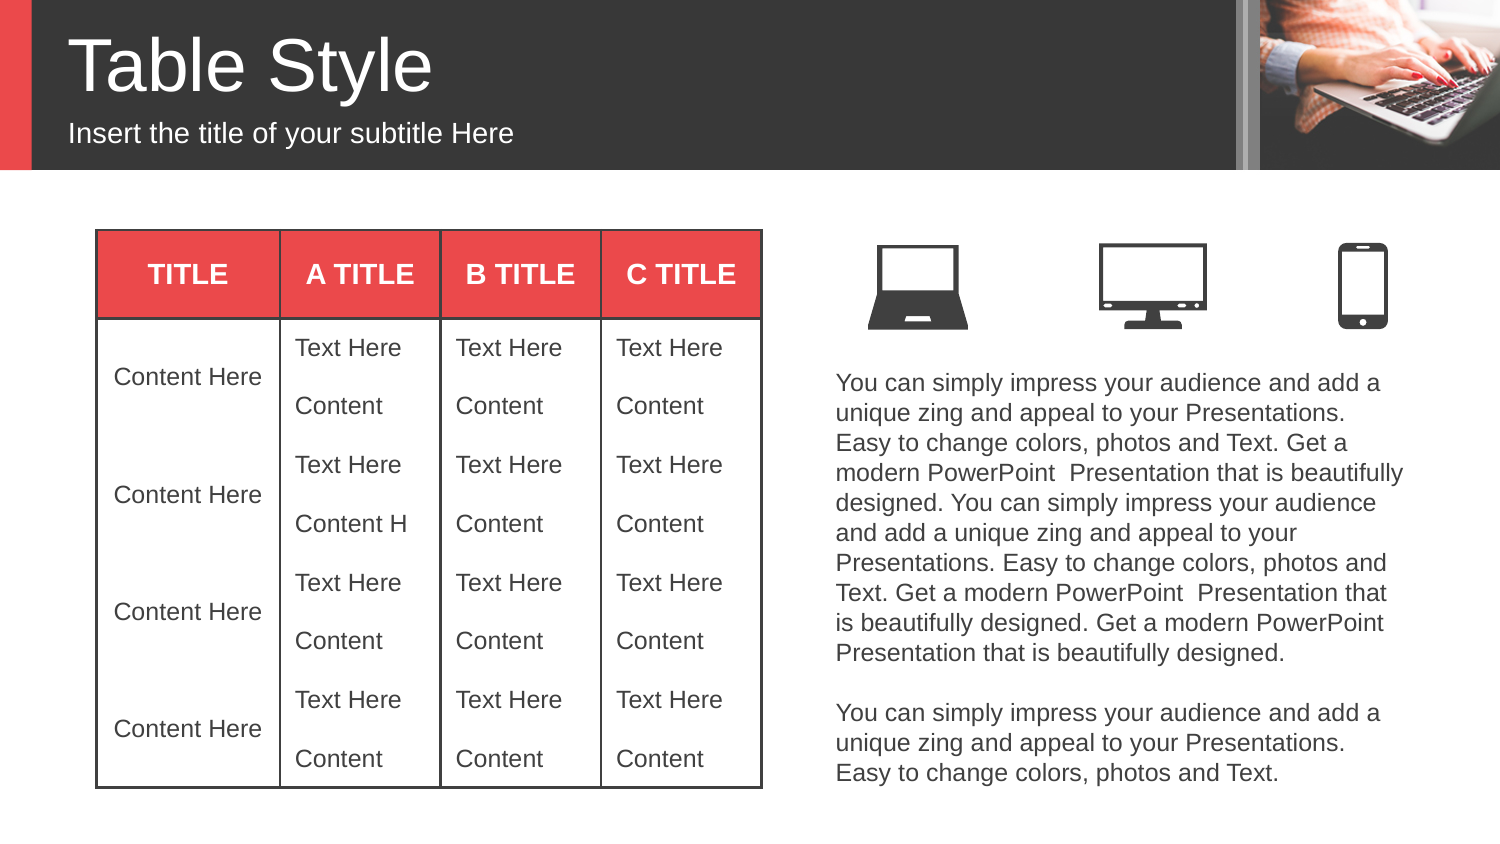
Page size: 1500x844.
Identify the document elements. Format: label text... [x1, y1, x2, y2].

table_cell Content [442, 729, 600, 786]
table_cell Content Here [98, 320, 279, 436]
table_cell Content [442, 612, 600, 670]
table_cell Text Here [442, 670, 600, 729]
table_cell Content [602, 612, 760, 670]
list Insert the title of your subtitle Here [53, 108, 1235, 156]
table_cell Text Here [602, 670, 760, 729]
table_cell Content [602, 494, 760, 553]
text_box You can simply impress your audience and add a unique zing and appeal to your Presentations. Easy to change colors, photos and Text. Get a modern PowerPoint Presentation that is beautifully designed. You can simply impress your audience and add a unique zing and appeal to your Presentations. Easy to change colors, photos and Text. Get a modern PowerPoint Presentation that is beautifully designed. Get a modern PowerPoint Presentation that is beautifully designed. You can simply impress your audience and add a unique zing and appeal to your Presentations. Easy to change colors, photos and Text. [820, 359, 1424, 794]
picture [0, 0, 1500, 844]
text_box [865, 243, 970, 332]
table_header TITLE [98, 231, 279, 317]
table_header A TITLE [281, 231, 439, 317]
table_cell Content [602, 377, 760, 436]
table_cell Content Here [98, 553, 279, 670]
table_cell Content [281, 377, 439, 436]
table_cell Text Here [442, 320, 600, 377]
table_cell Content [602, 729, 760, 786]
table_header B TITLE [442, 231, 600, 317]
table_cell Content [281, 612, 439, 670]
text_box [1097, 241, 1210, 332]
table_cell Text Here [281, 436, 439, 494]
table_cell Text Here [602, 436, 760, 494]
table_cell Text Here [442, 436, 600, 494]
table_cell Content Here [98, 670, 279, 786]
table_cell Content Here [98, 436, 279, 553]
table_header C TITLE [602, 231, 760, 317]
table_cell Text Here [281, 553, 439, 612]
list Table Style [53, 13, 1235, 108]
table_cell Content [442, 494, 600, 553]
table_cell Text Here [281, 670, 439, 729]
text_box [1336, 240, 1391, 332]
table_cell Content [281, 729, 439, 786]
table_cell Text Here [442, 553, 600, 612]
table_cell Content [442, 377, 600, 436]
table_cell Text Here [602, 320, 760, 377]
table_cell Text Here [602, 553, 760, 612]
table_cell Content H [281, 494, 439, 553]
table_cell Text Here [281, 320, 439, 377]
